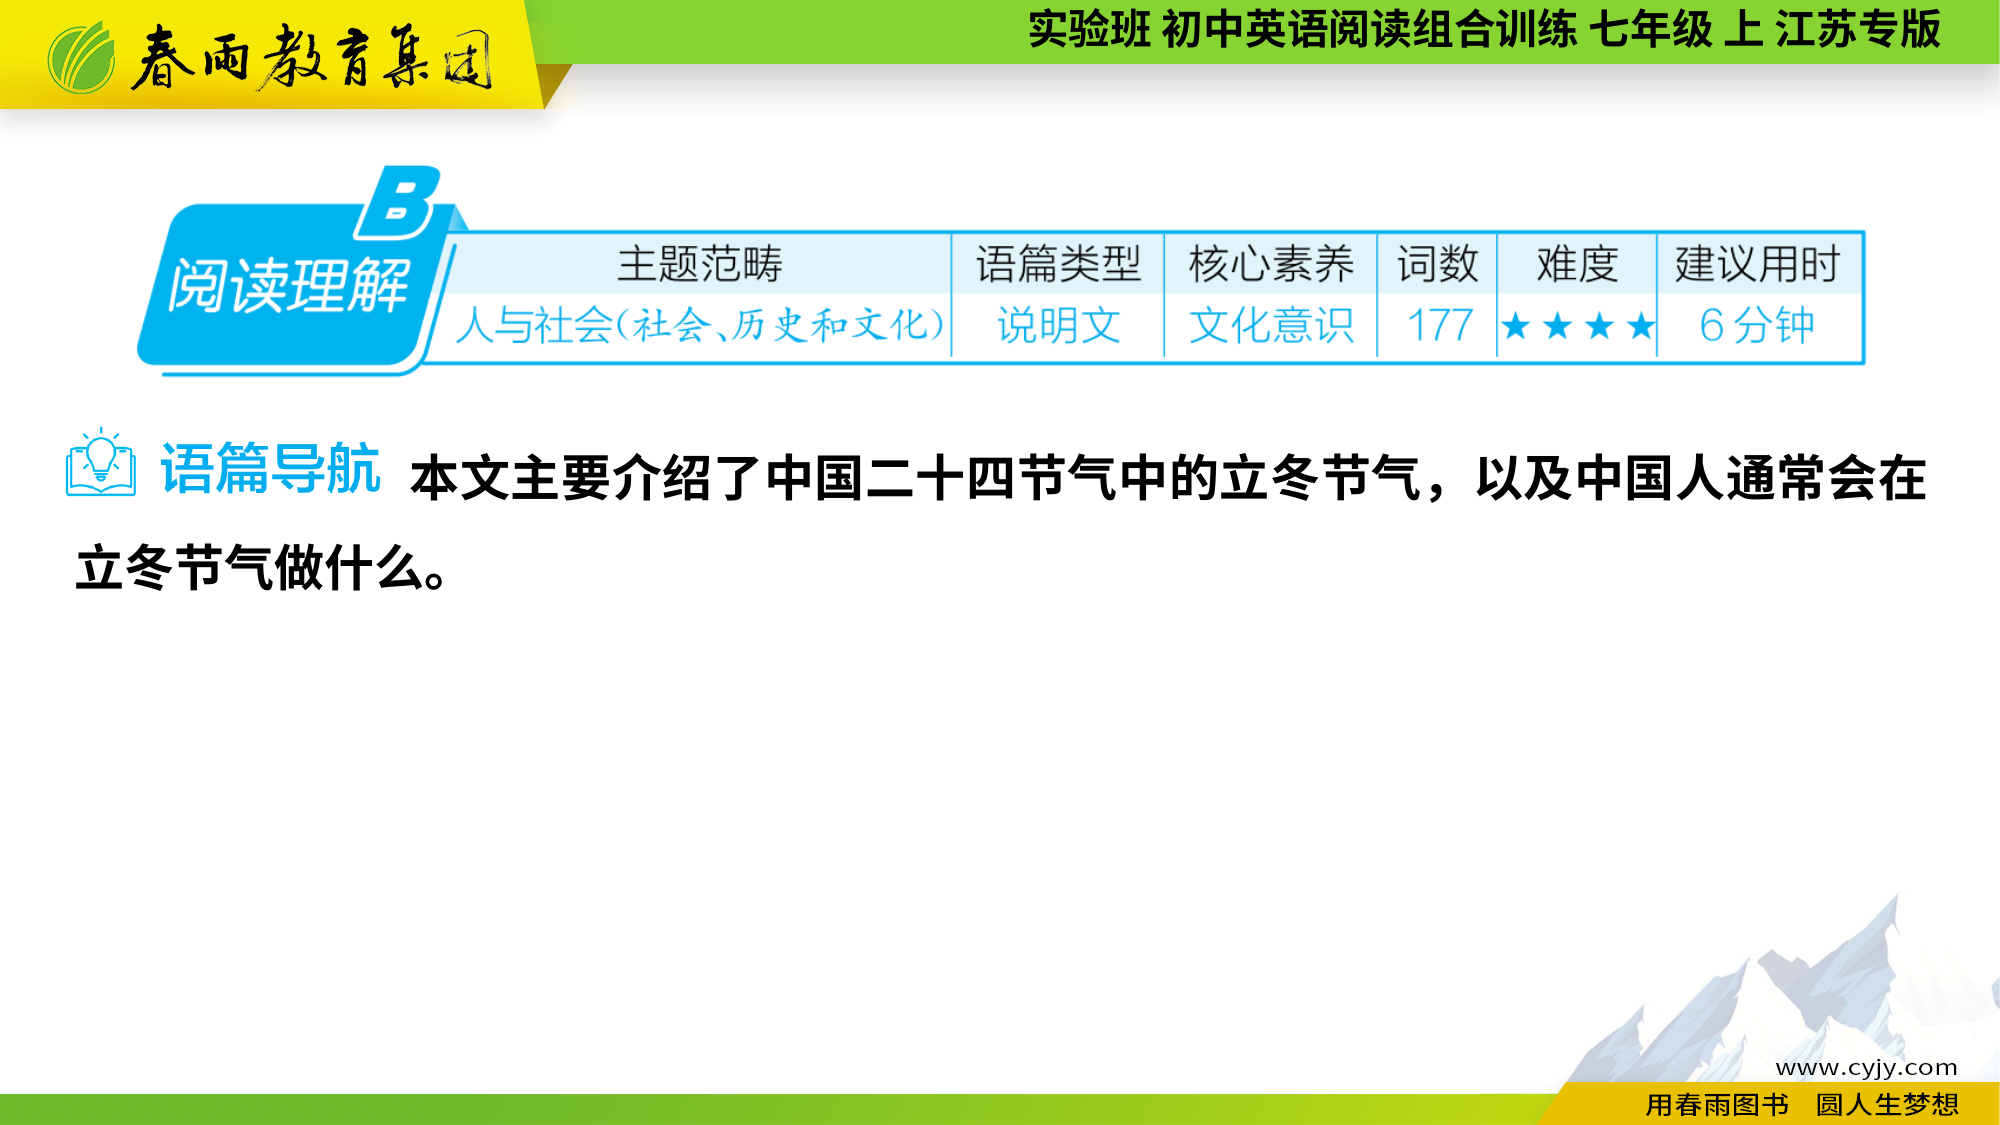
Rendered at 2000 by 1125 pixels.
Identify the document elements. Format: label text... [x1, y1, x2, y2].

picture [0, 0, 2000, 1125]
list 本文主要介绍了中国二十四节气中的立冬节气，以及中国人通常会在立冬节气做什么。 [59, 408, 1944, 595]
